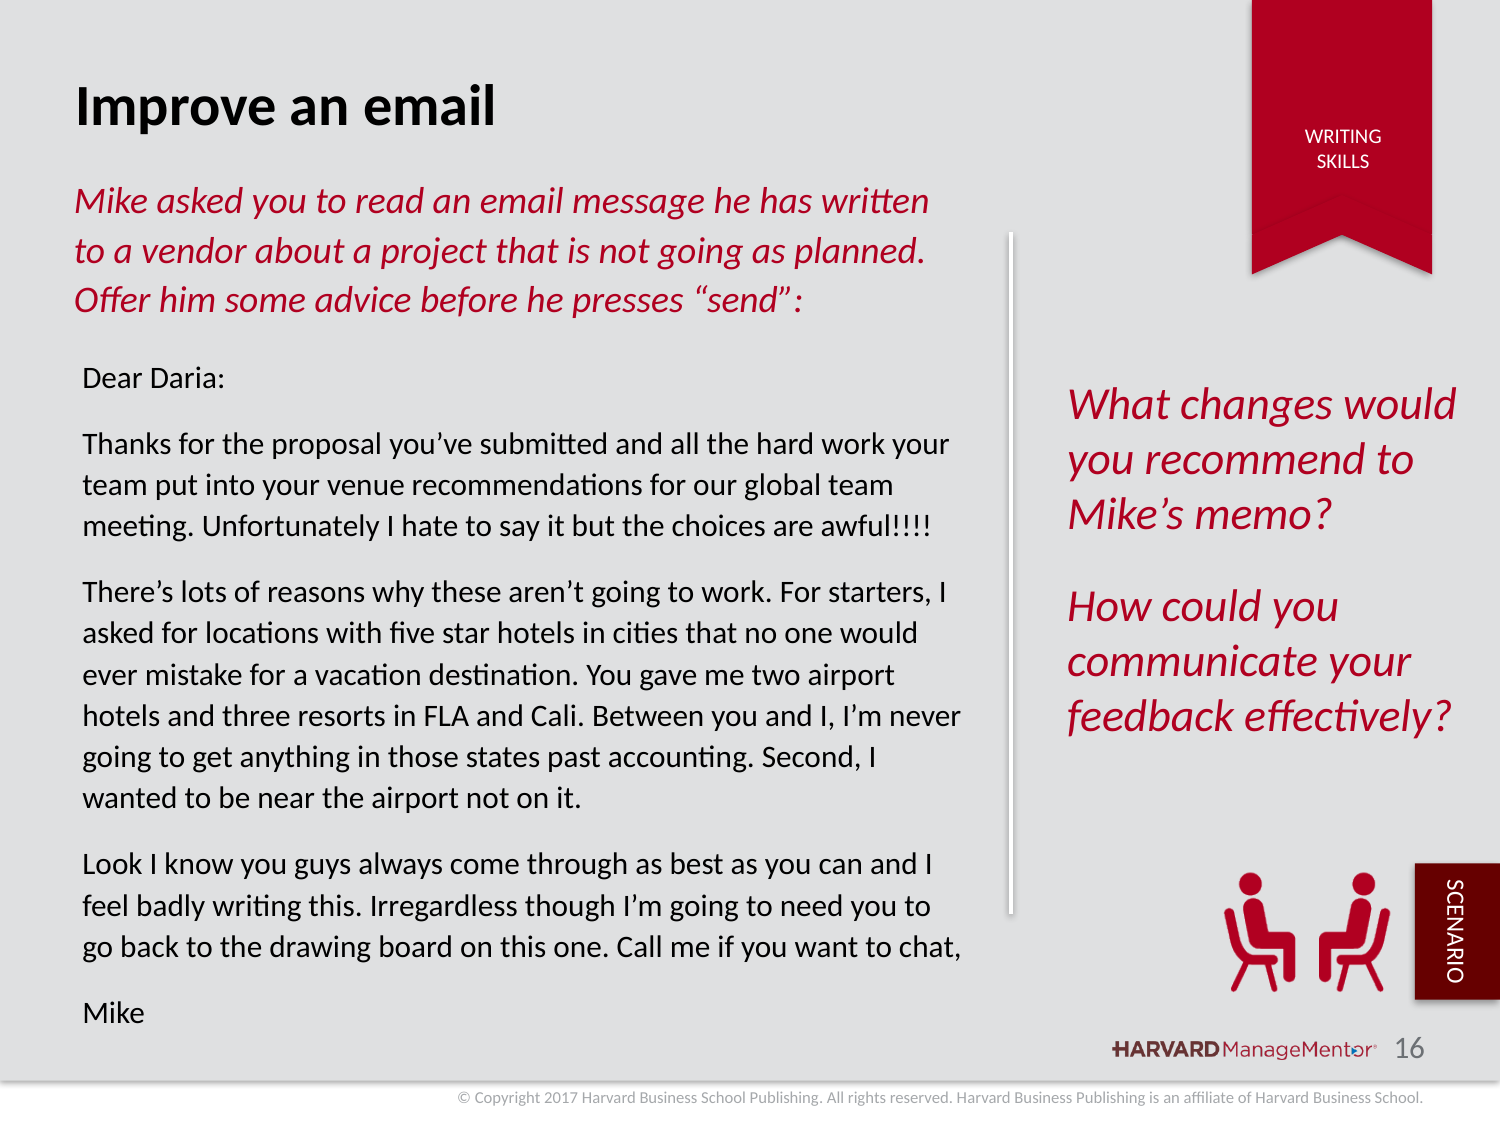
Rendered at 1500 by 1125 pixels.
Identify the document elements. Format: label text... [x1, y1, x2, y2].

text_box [1219, 863, 1500, 1000]
list Dear Daria: Thanks for the proposal you’ve submitted and all the hard work your team put into your venue recommendations for our global team meeting. Unfortunately I hate to say it but the choices are awful!!!! There’s lots of reasons why these aren’t going to work. For starters, I asked for locations with five star hotels in cities that no one would ever mistake for a vacation destination. You gave me two airport hotels and three resorts in FLA and Cali. Between you and I, I’m never going to get anything in those states past accounting. Second, I wanted to be near the airport not on it. Look I know you guys always come through as best as you can and I feel badly writing this. Irregardless though I’m going to need you to go back to the drawing board on this one. Call me if you want to chat, Mike [73, 353, 968, 1035]
title Improve an email [75, 0, 1084, 139]
list What changes would you recommend to Mike’s memo? How could you communicate your feedback effectively? [1058, 373, 1465, 916]
picture [1100, 1034, 1380, 1067]
text_box Mike asked you to read an email message he has written to a vendor about a project that is not going as planned. Offer him some advice before he presses “send”: [65, 171, 968, 320]
